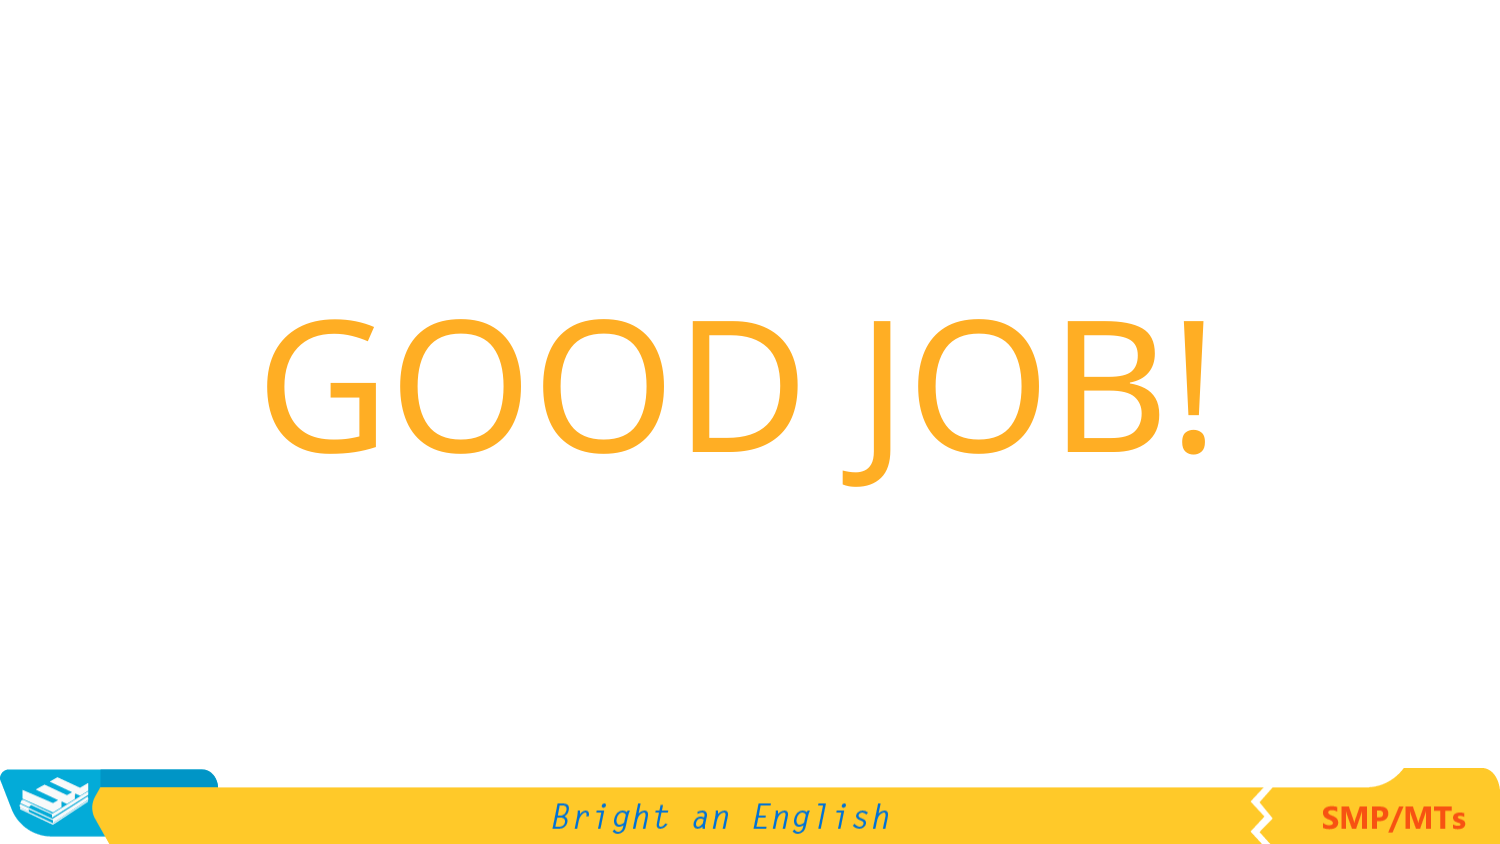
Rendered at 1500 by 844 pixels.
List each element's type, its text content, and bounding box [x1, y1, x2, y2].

picture [20, 778, 88, 823]
picture [0, 768, 1500, 844]
text_box GOOD JOB! [162, 262, 1313, 497]
